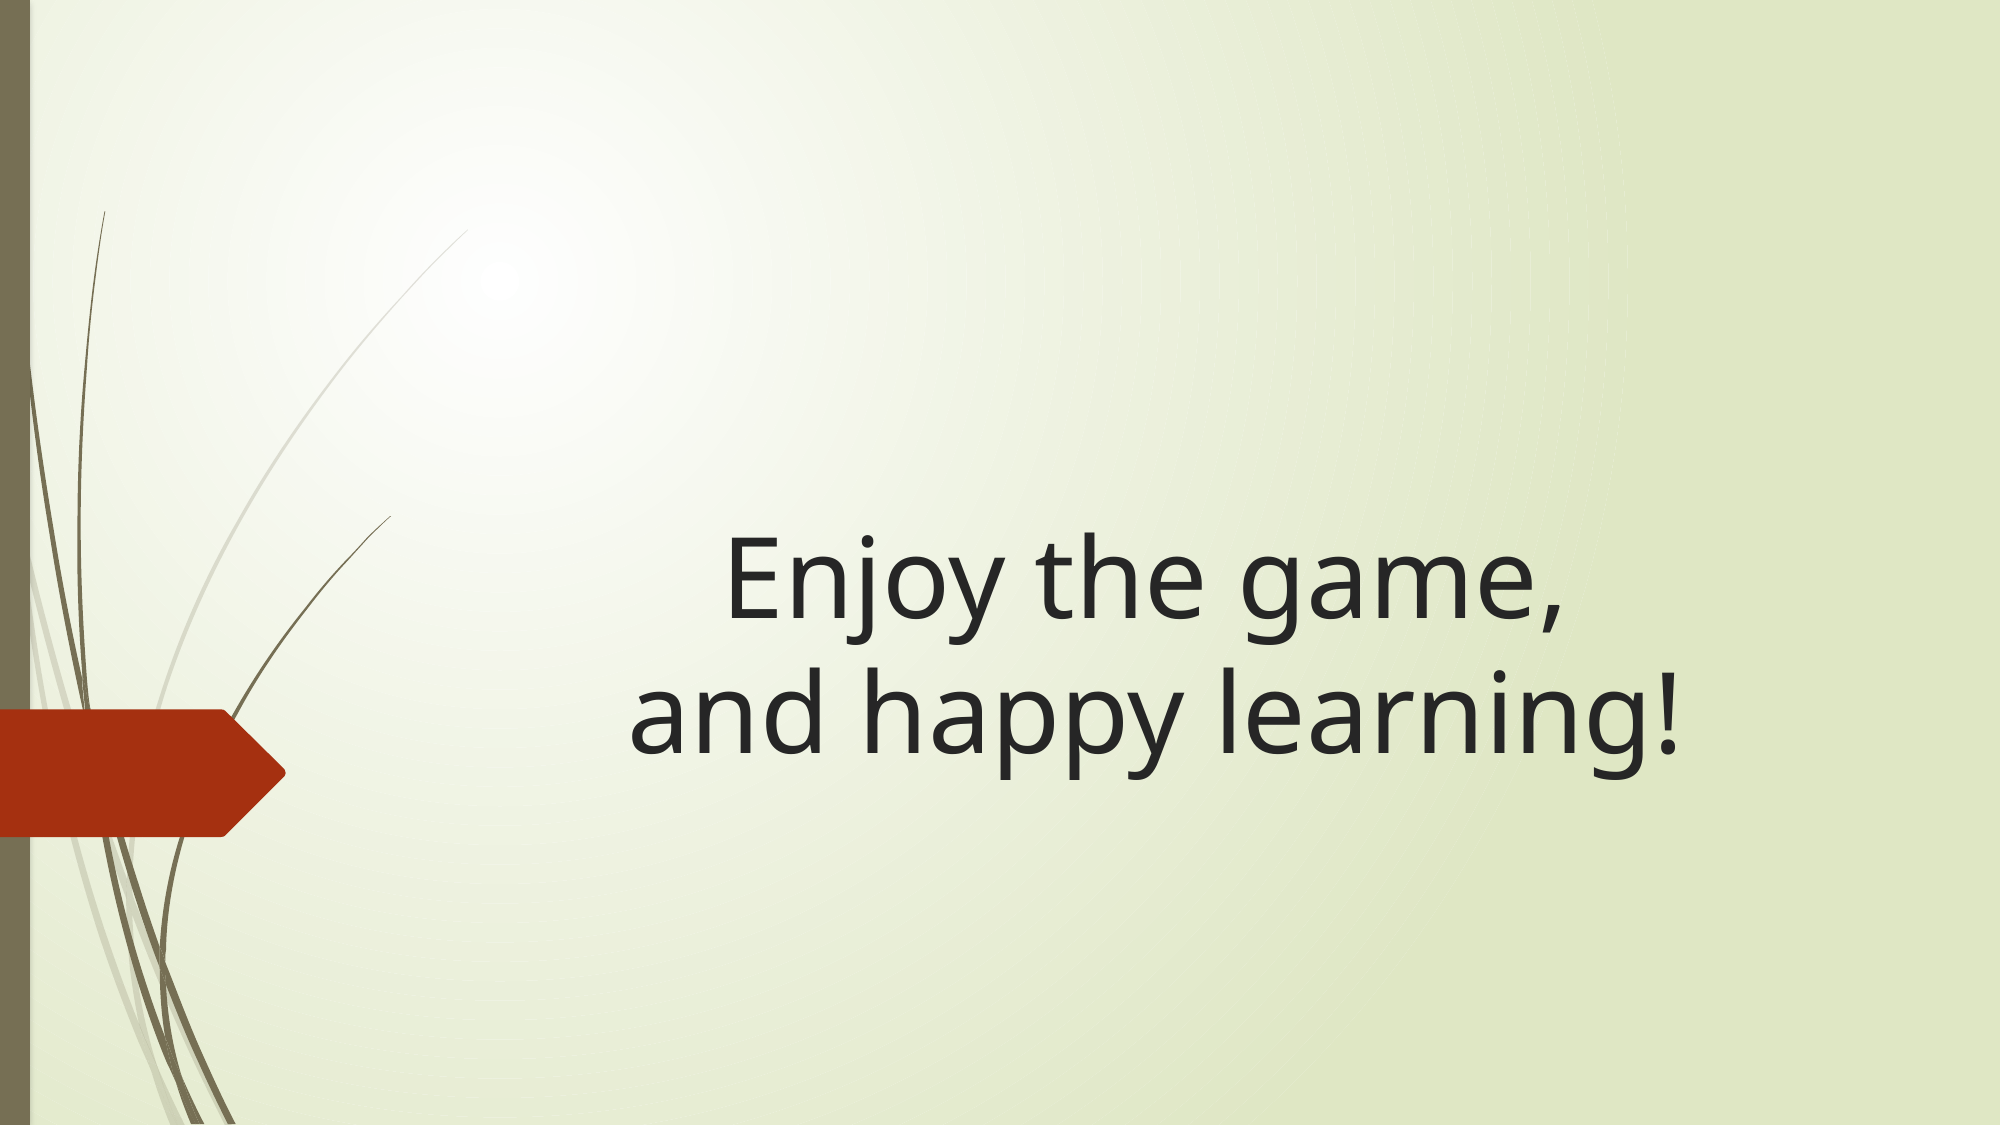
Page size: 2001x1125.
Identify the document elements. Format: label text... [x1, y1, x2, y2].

title Enjoy the game, and happy learning! [424, 412, 1888, 784]
